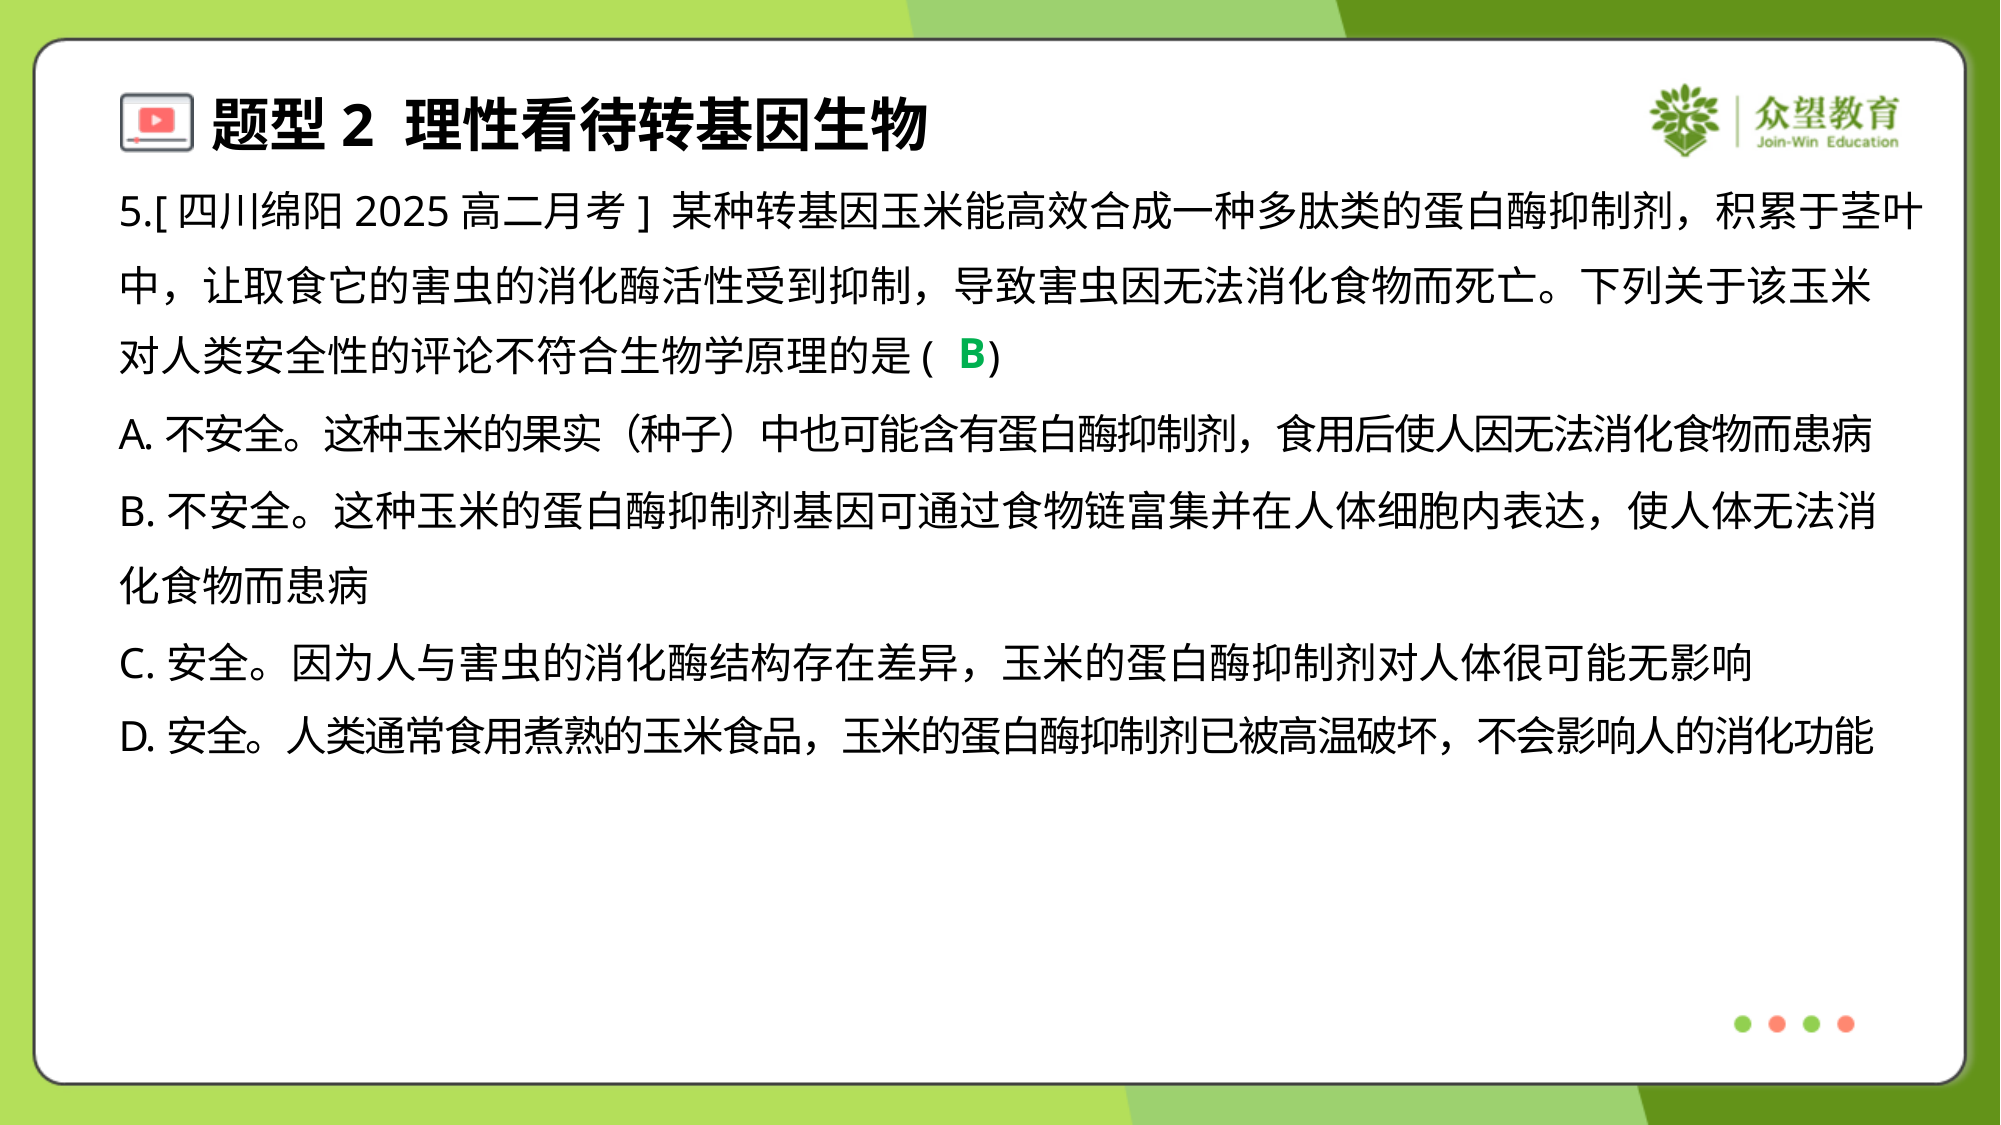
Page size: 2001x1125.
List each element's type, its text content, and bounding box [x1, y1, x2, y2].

text_box B [942, 306, 1002, 371]
text_box 5.[四川绵阳2025高二月考] 某种转基因玉米能高效合成一种多肽类的蛋白酶抑制剂，积累于茎叶 中，让取食它的害虫的消化酶活性受到抑制，导致害虫因无法消化食物而死亡。下列关于该玉米 对人类安全性的评论不符合生物学原理的是( ) [118, 159, 1883, 373]
text_box A.不安全。这种玉米的果实（种子）中也可能含有蛋白酶抑制剂，食用后使人因无法消化食物而患病 B.不安全。这种玉米的蛋白酶抑制剂基因可通过食物链富集并在人体细胞内表达，使人体无法消 化食物而患病 C.安全。因为人与害虫的消化酶结构存在差异，玉米的蛋白酶抑制剂对人体很可能无影响 D.安全。人类通常食用煮熟的玉米食品，玉米的蛋白酶抑制剂已被高温破坏，不会影响人的消化功能 [118, 382, 1883, 753]
picture [0, 0, 2000, 1125]
